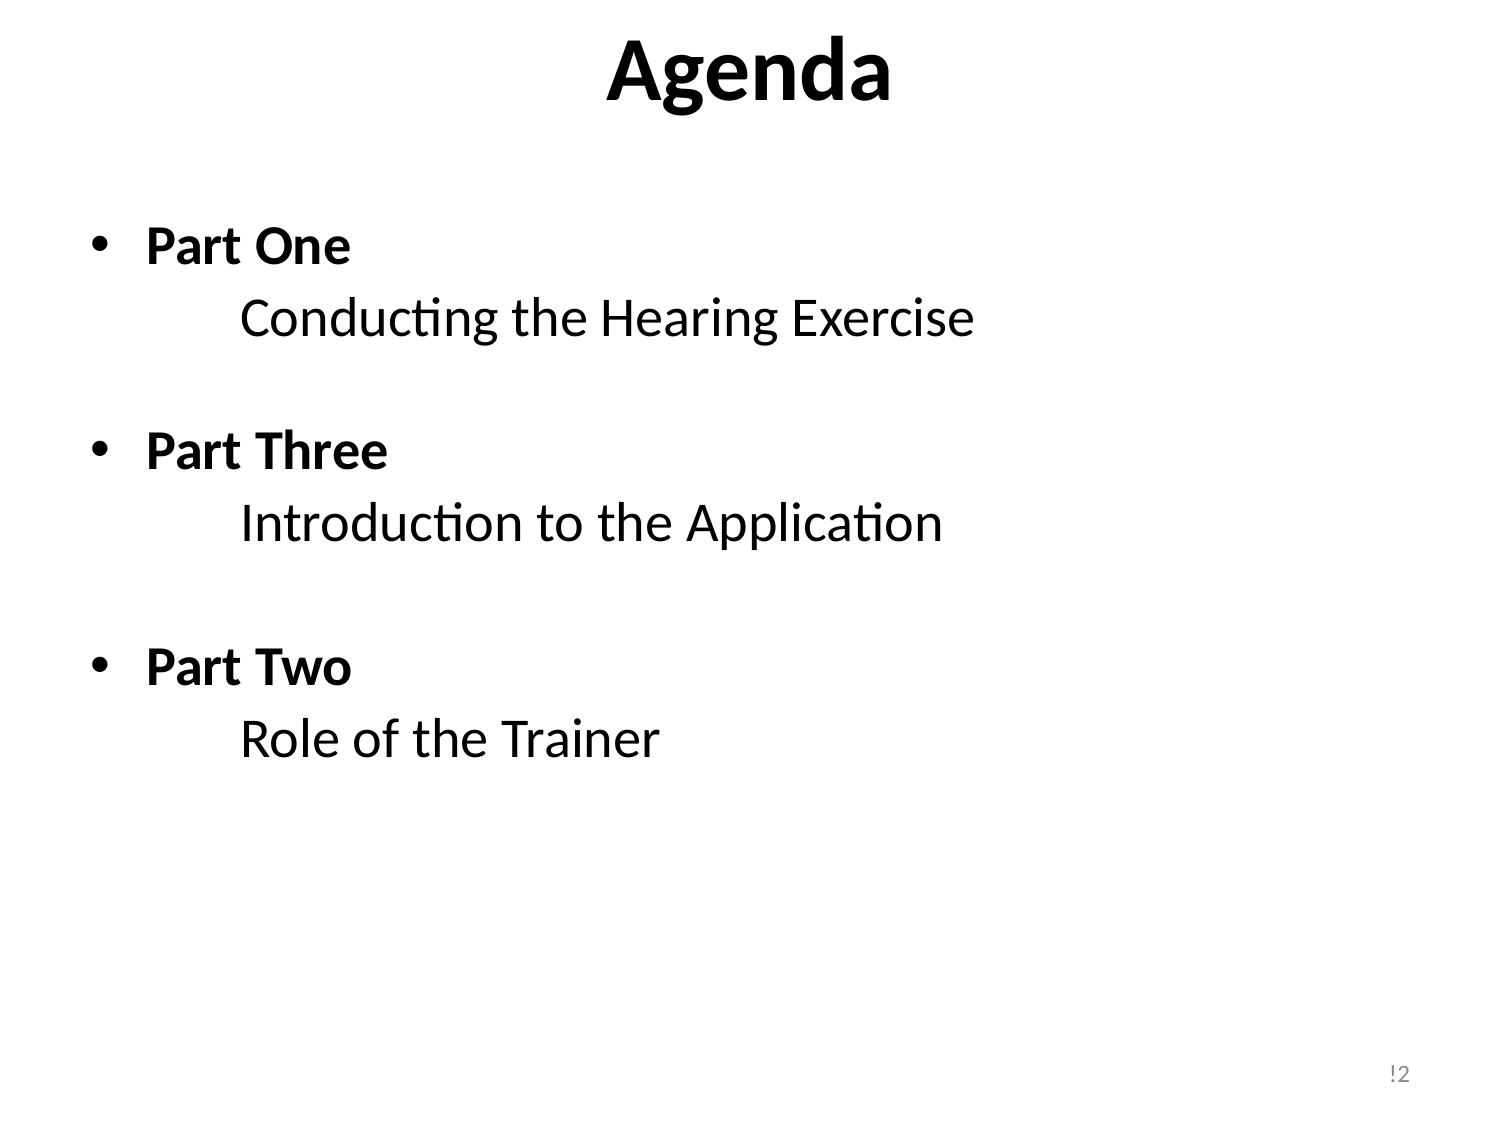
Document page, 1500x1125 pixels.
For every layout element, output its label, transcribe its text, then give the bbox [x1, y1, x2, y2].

title Agenda [75, 0, 1425, 128]
slide_number !2 [1074, 1042, 1425, 1103]
list Part One Conducting the Hearing Exercise Part Three Introduction to the Application Part Two Role of the Trainer [75, 208, 1472, 1013]
